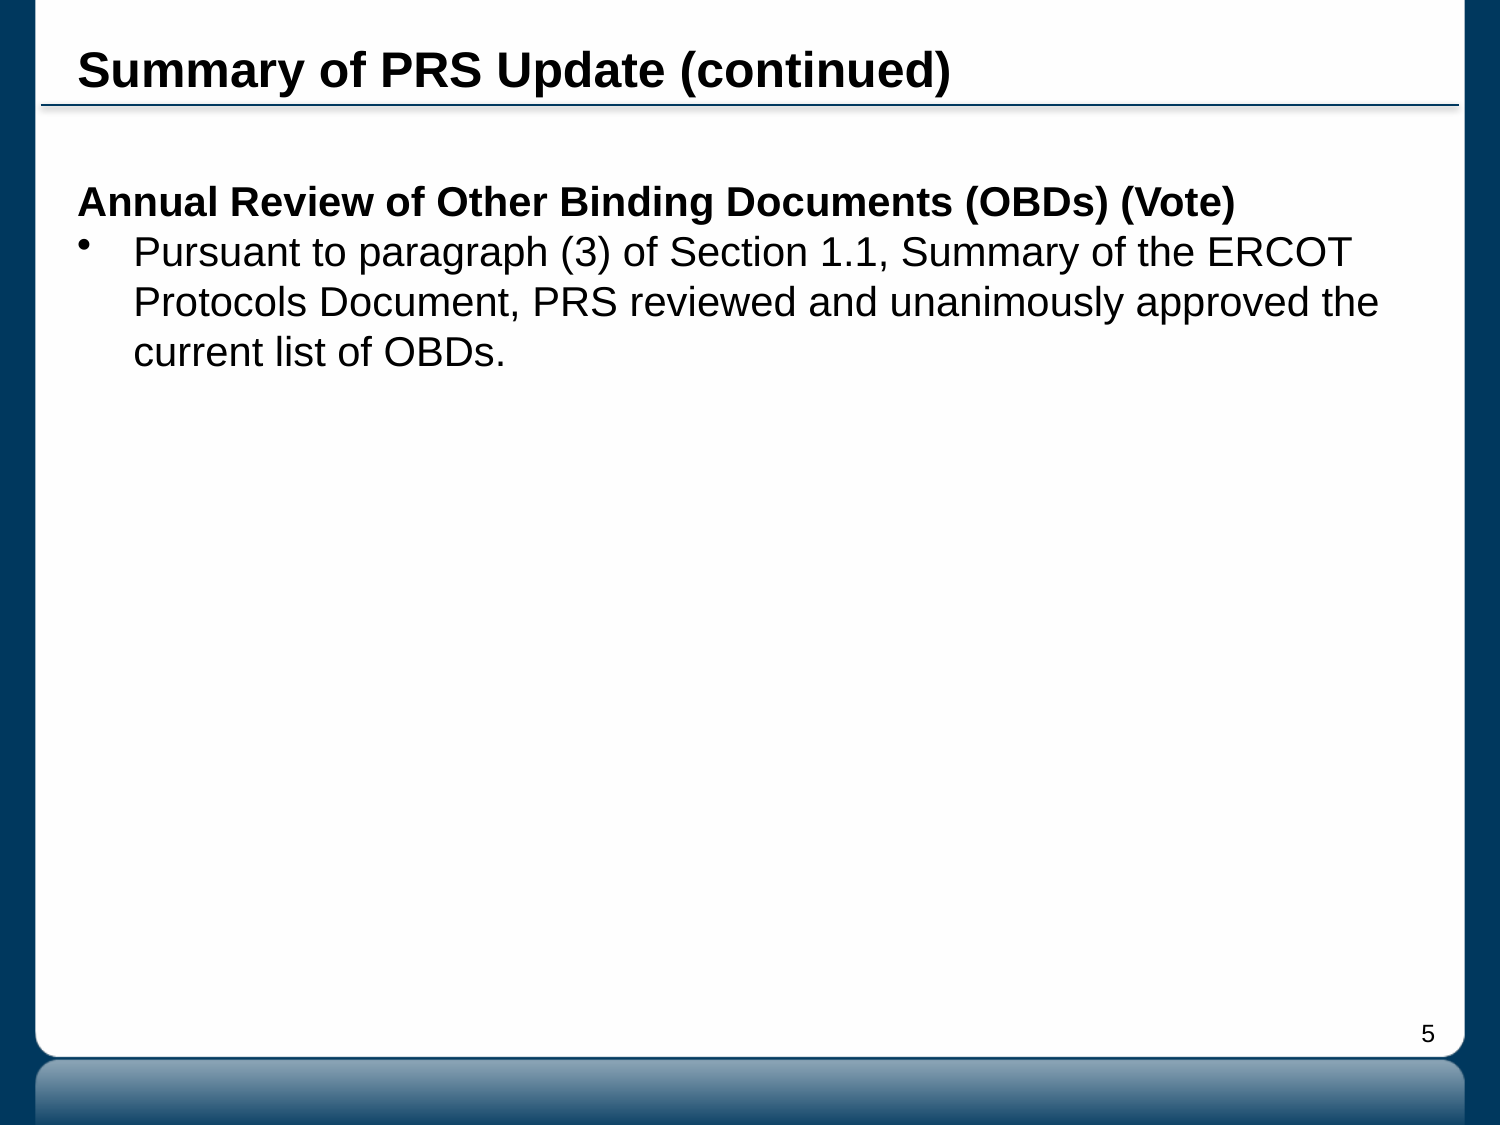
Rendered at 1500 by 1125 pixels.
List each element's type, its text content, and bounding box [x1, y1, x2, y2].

title Summary of PRS Update (continued) [62, 29, 1450, 106]
text_box Annual Review of Other Binding Documents (OBDs) (Vote) Pursuant to paragraph (3) of Section 1.1, Summary of the ERCOT Protocols Document, PRS reviewed and unanimously approved the current list of OBDs. [62, 117, 1450, 1027]
picture [35, 0, 1465, 1125]
